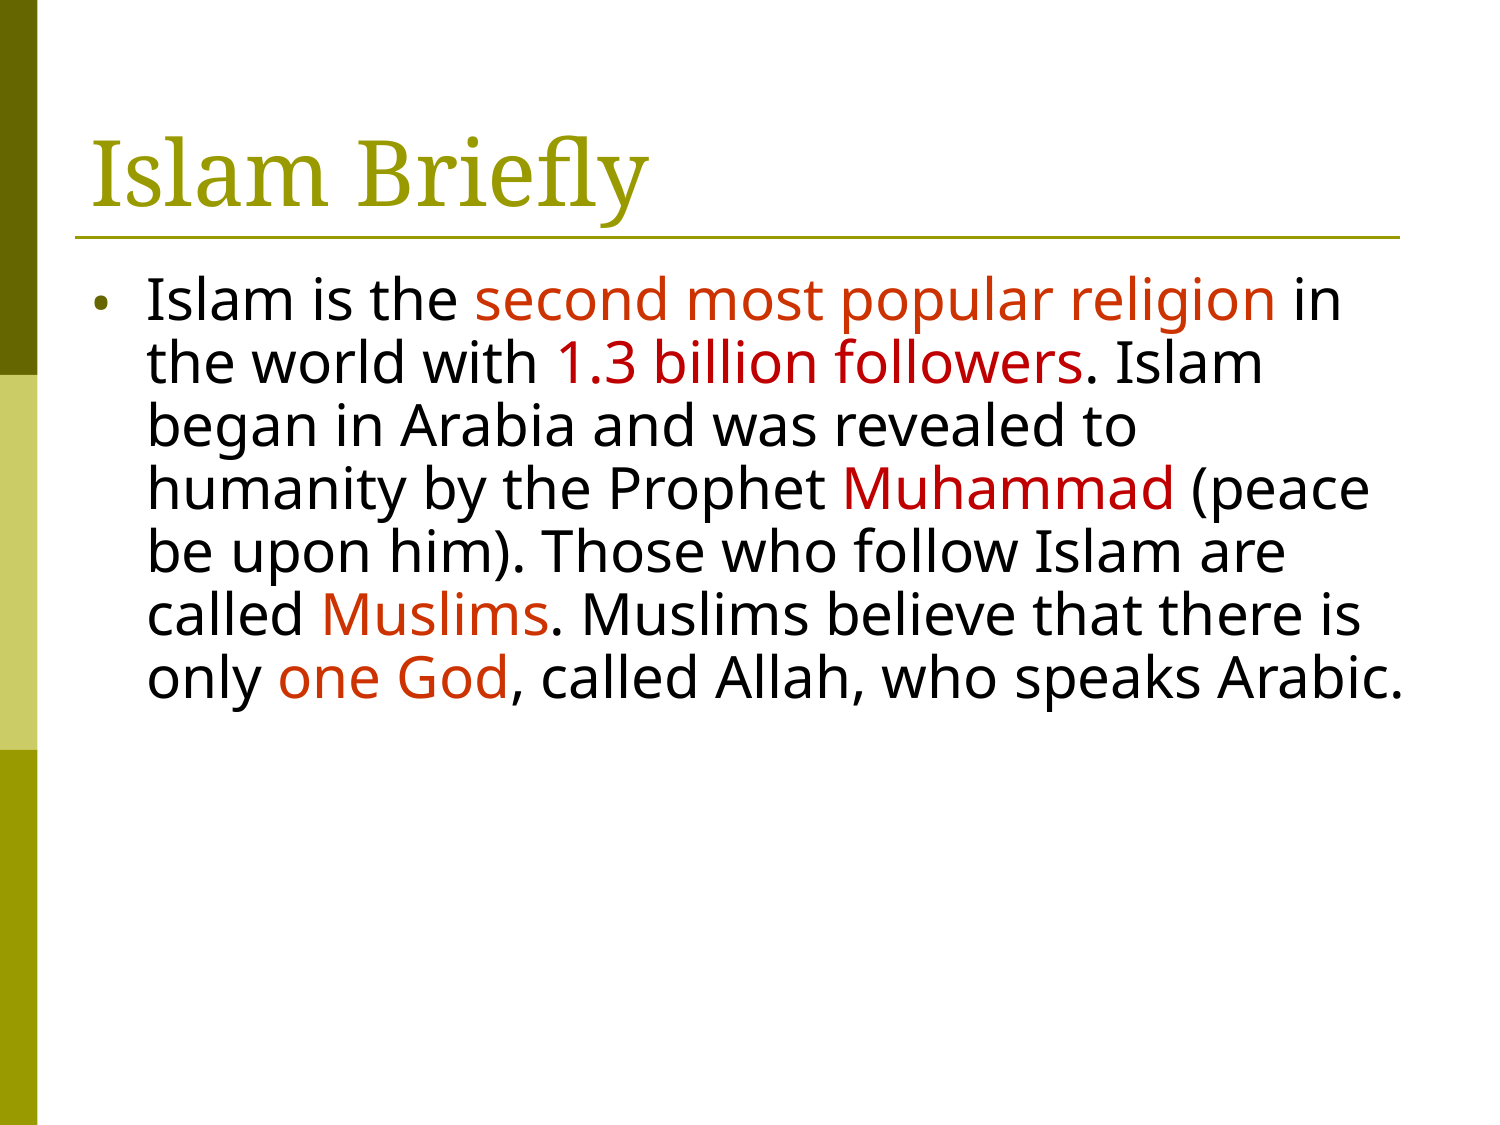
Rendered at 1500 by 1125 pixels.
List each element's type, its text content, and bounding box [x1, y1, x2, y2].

list Islam is the second most popular religion in the world with 1.3 billion followers. Islam began in Arabia and was revealed to humanity by the Prophet Muhammad (peace be upon him). Those who follow Islam are called Muslims. Muslims believe that there is only one God, called Allah, who speaks Arabic. [75, 262, 1425, 1006]
title Islam Briefly [75, 45, 1425, 233]
